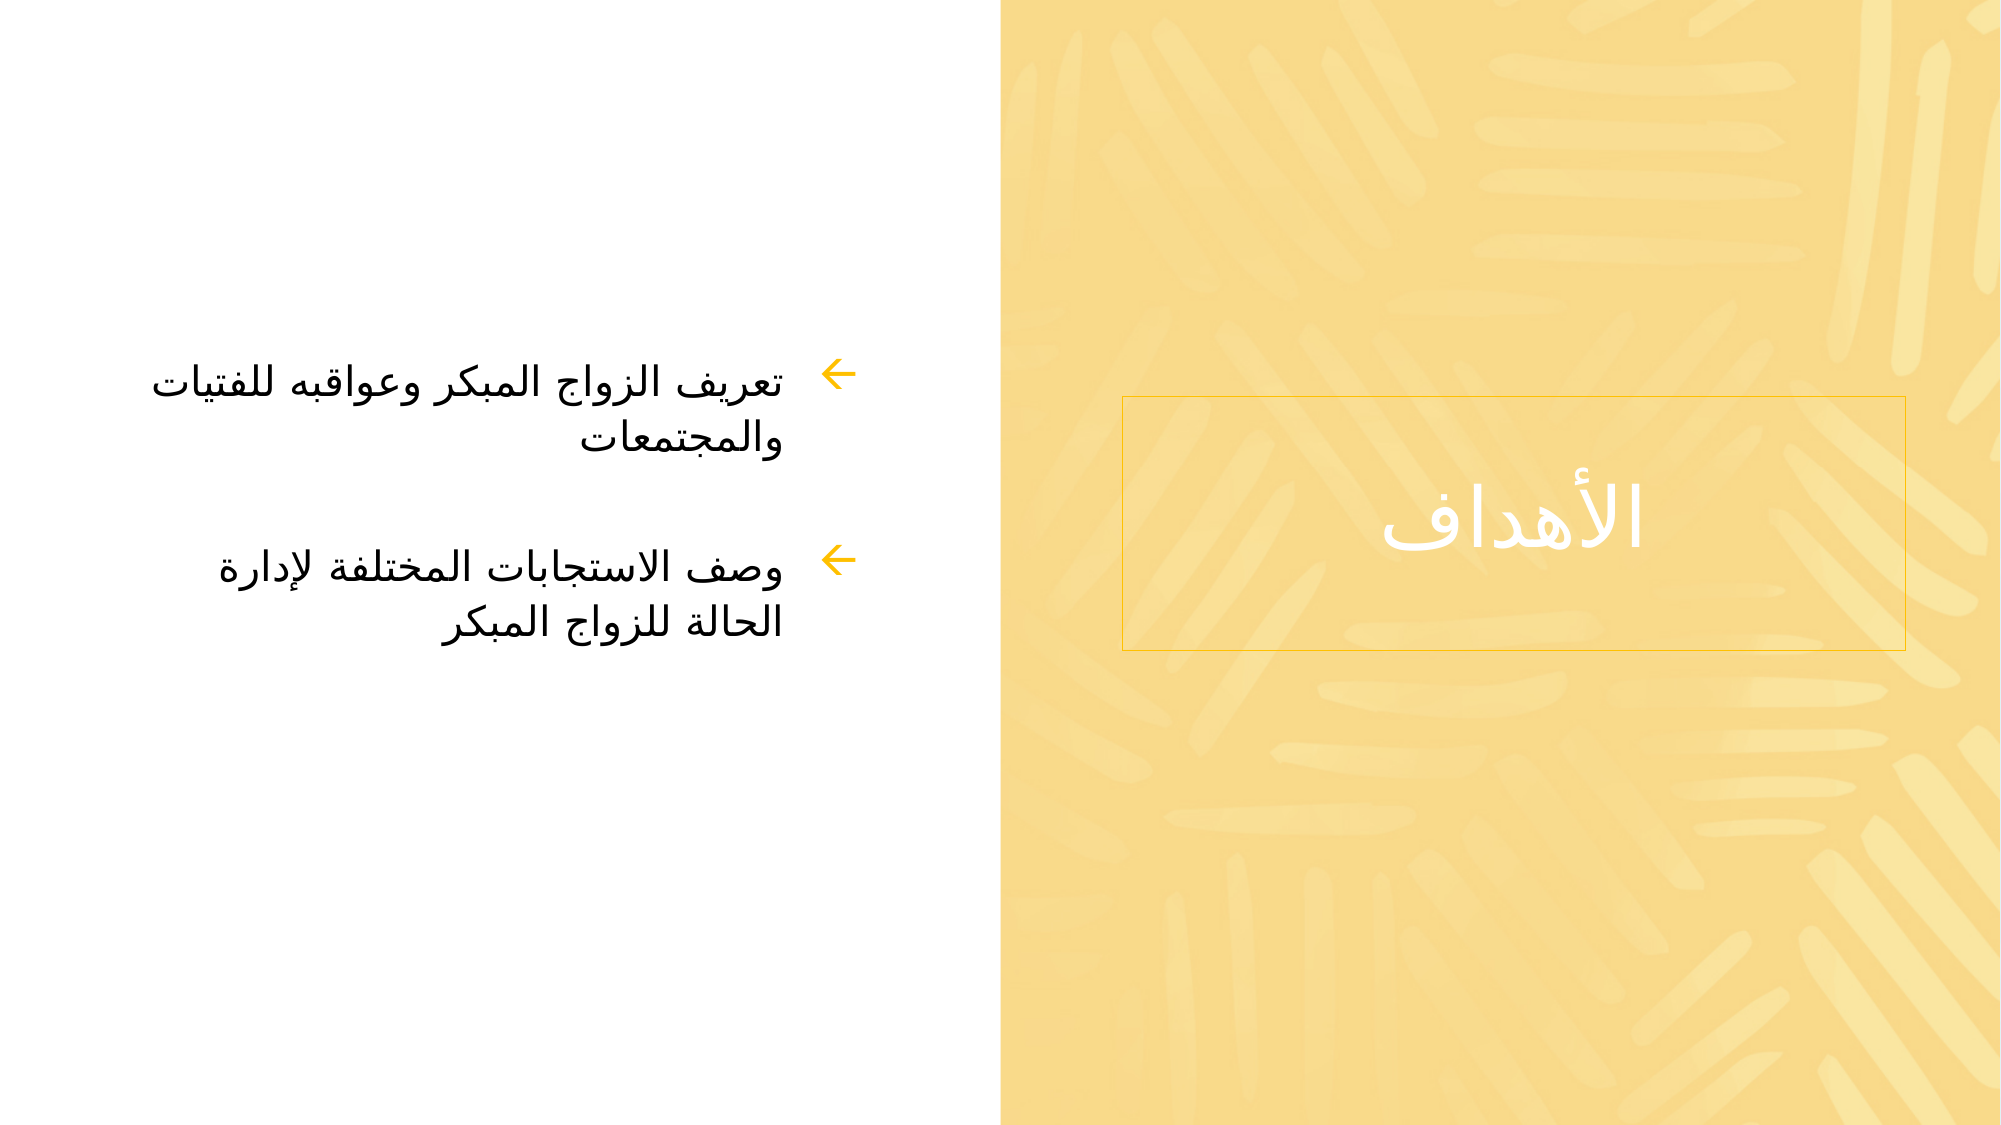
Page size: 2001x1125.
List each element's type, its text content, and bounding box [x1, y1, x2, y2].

title الأهداف [1122, 396, 1906, 651]
picture [0, 0, 2001, 1125]
list تعريف الزواج المبكر وعواقبه للفتيات والمجتمعات وصف الاستجابات المختلفة لإدارة الحالة للزواج المبكر [132, 212, 868, 1043]
